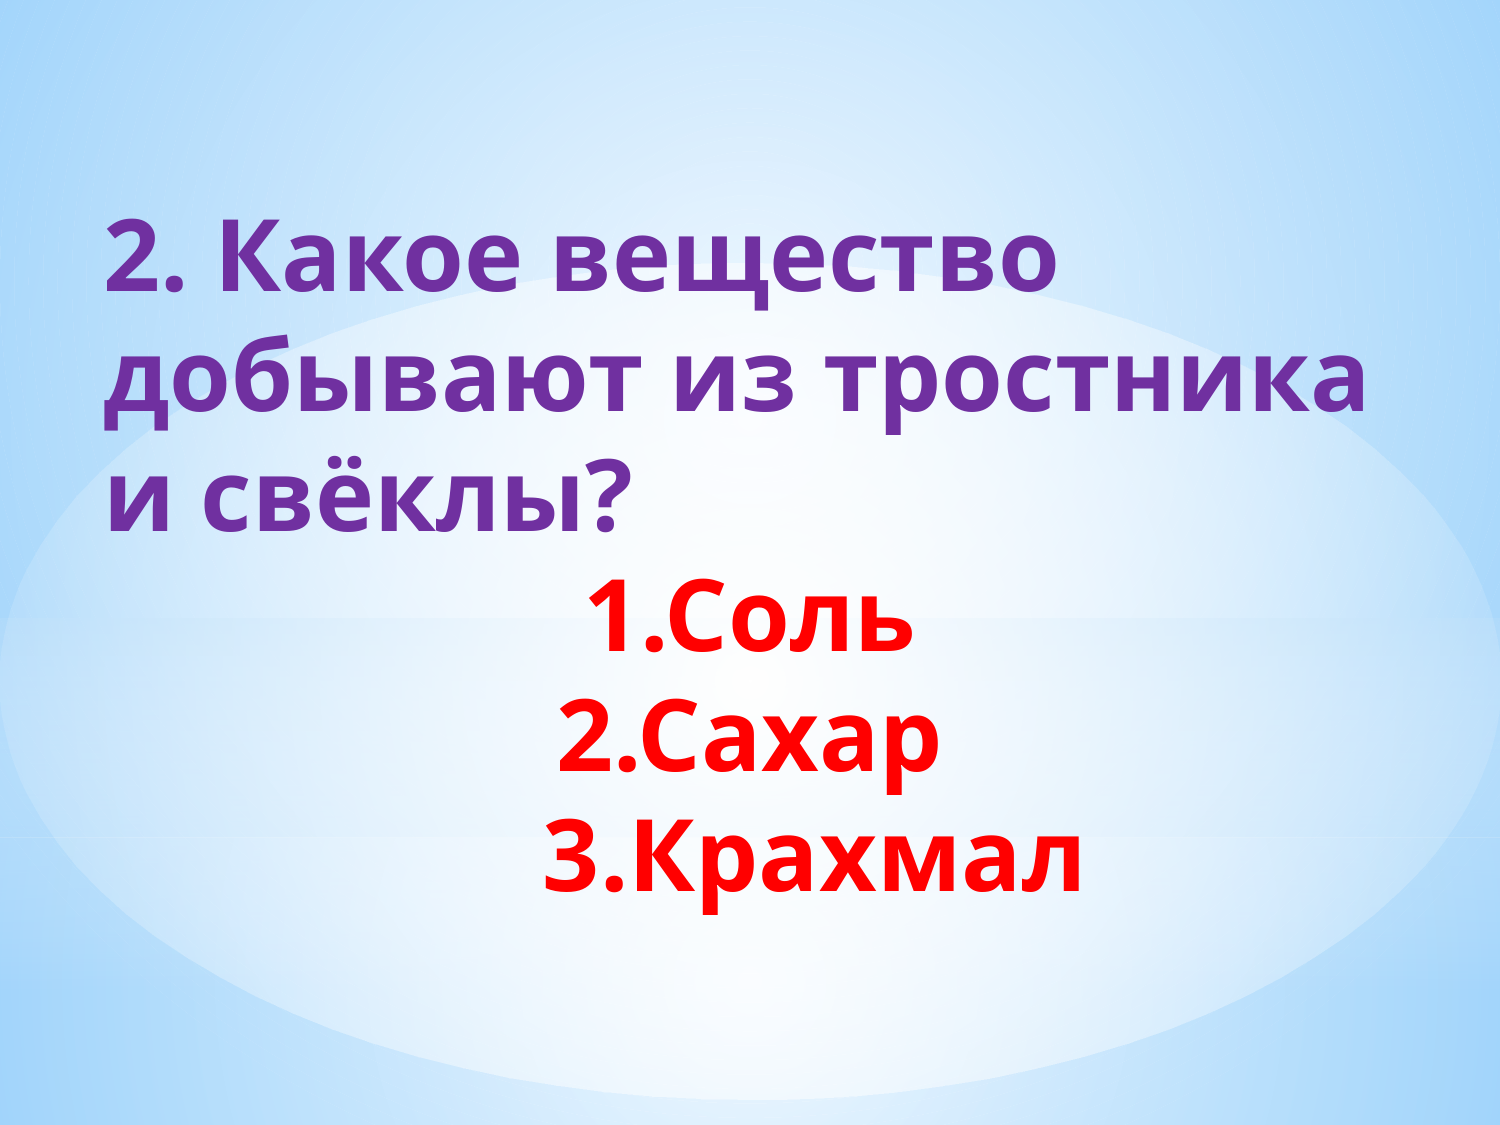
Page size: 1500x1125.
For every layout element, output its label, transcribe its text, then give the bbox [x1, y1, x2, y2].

text_box 2. Какое вещество добывают из тростника и свёклы? 1.Соль 2.Сахар 3.Крахмал [88, 184, 1412, 919]
